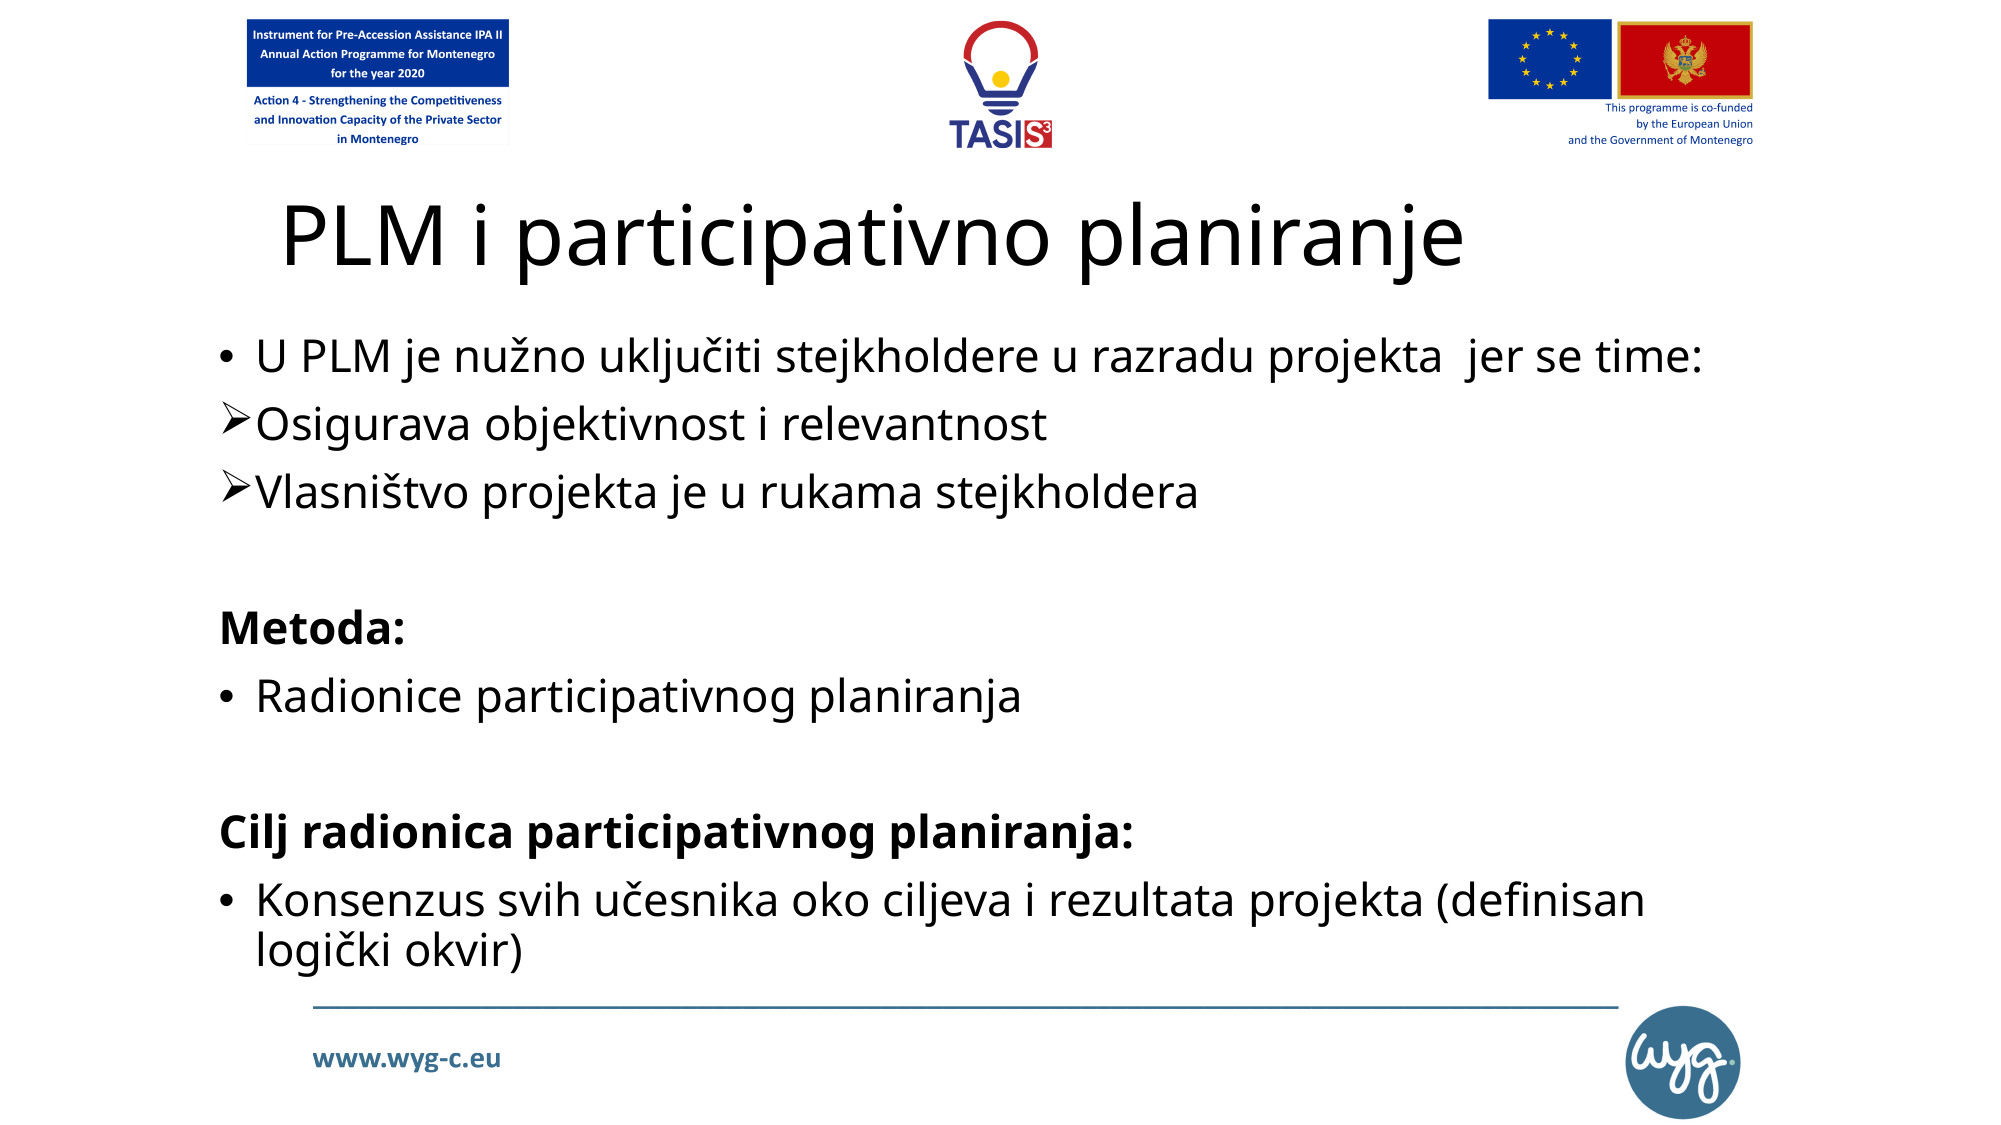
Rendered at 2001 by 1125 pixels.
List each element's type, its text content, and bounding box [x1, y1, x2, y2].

list U PLM je nužno uključiti stejkholdere u razradu projekta jer se time: Osigurava objektivnost i relevantnost Vlasništvo projekta je u rukama stejkholdera Metoda: Radionice participativnog planiranja Cilj radionica participativnog planiranja: Konsenzus svih učesnika oko ciljeva i rezultata projekta (definisan logički okvir) [203, 325, 1727, 1006]
title PLM i participativno planiranje [264, 185, 1655, 291]
picture [312, 1000, 1743, 1125]
picture [246, 19, 1753, 149]
